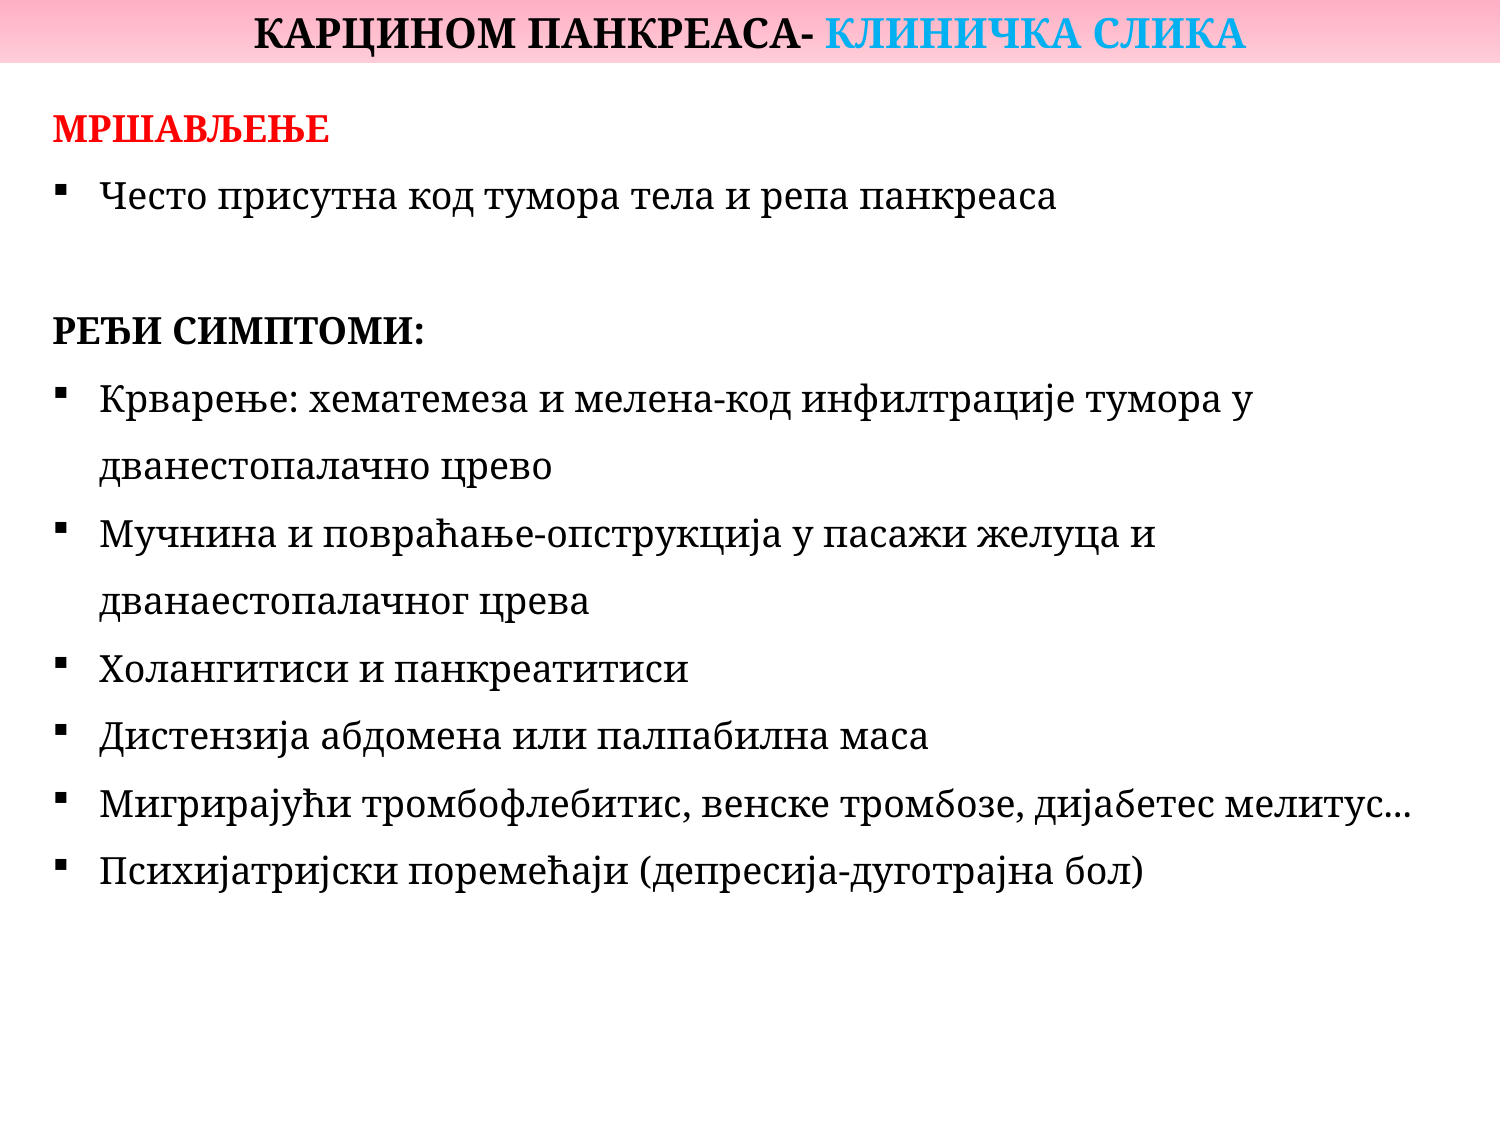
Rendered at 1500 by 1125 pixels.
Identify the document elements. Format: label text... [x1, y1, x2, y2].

text_box КАРЦИНОМ ПАНКРЕАСА- КЛИНИЧКА СЛИКА [0, 0, 1500, 63]
text_box МРШАВЉЕЊЕ Често присутна код тумора тела и репа панкреаса РЕЂИ СИМПТОМИ: Крварење: хематемеза и мелена-код инфилтрације тумора у дванестопалачно црево Мучнина и повраћање-опструкција у пасажи желуца и дванаестопалачног црева Холангитиси и панкреатитиси Дистензија абдомена или палпабилна маса Мигрирајући тромбофлебитис, венске тромбозе, дијабетес мелитус... Психијатријски поремећаји (депресија-дуготрајна бол) [37, 74, 1438, 1035]
